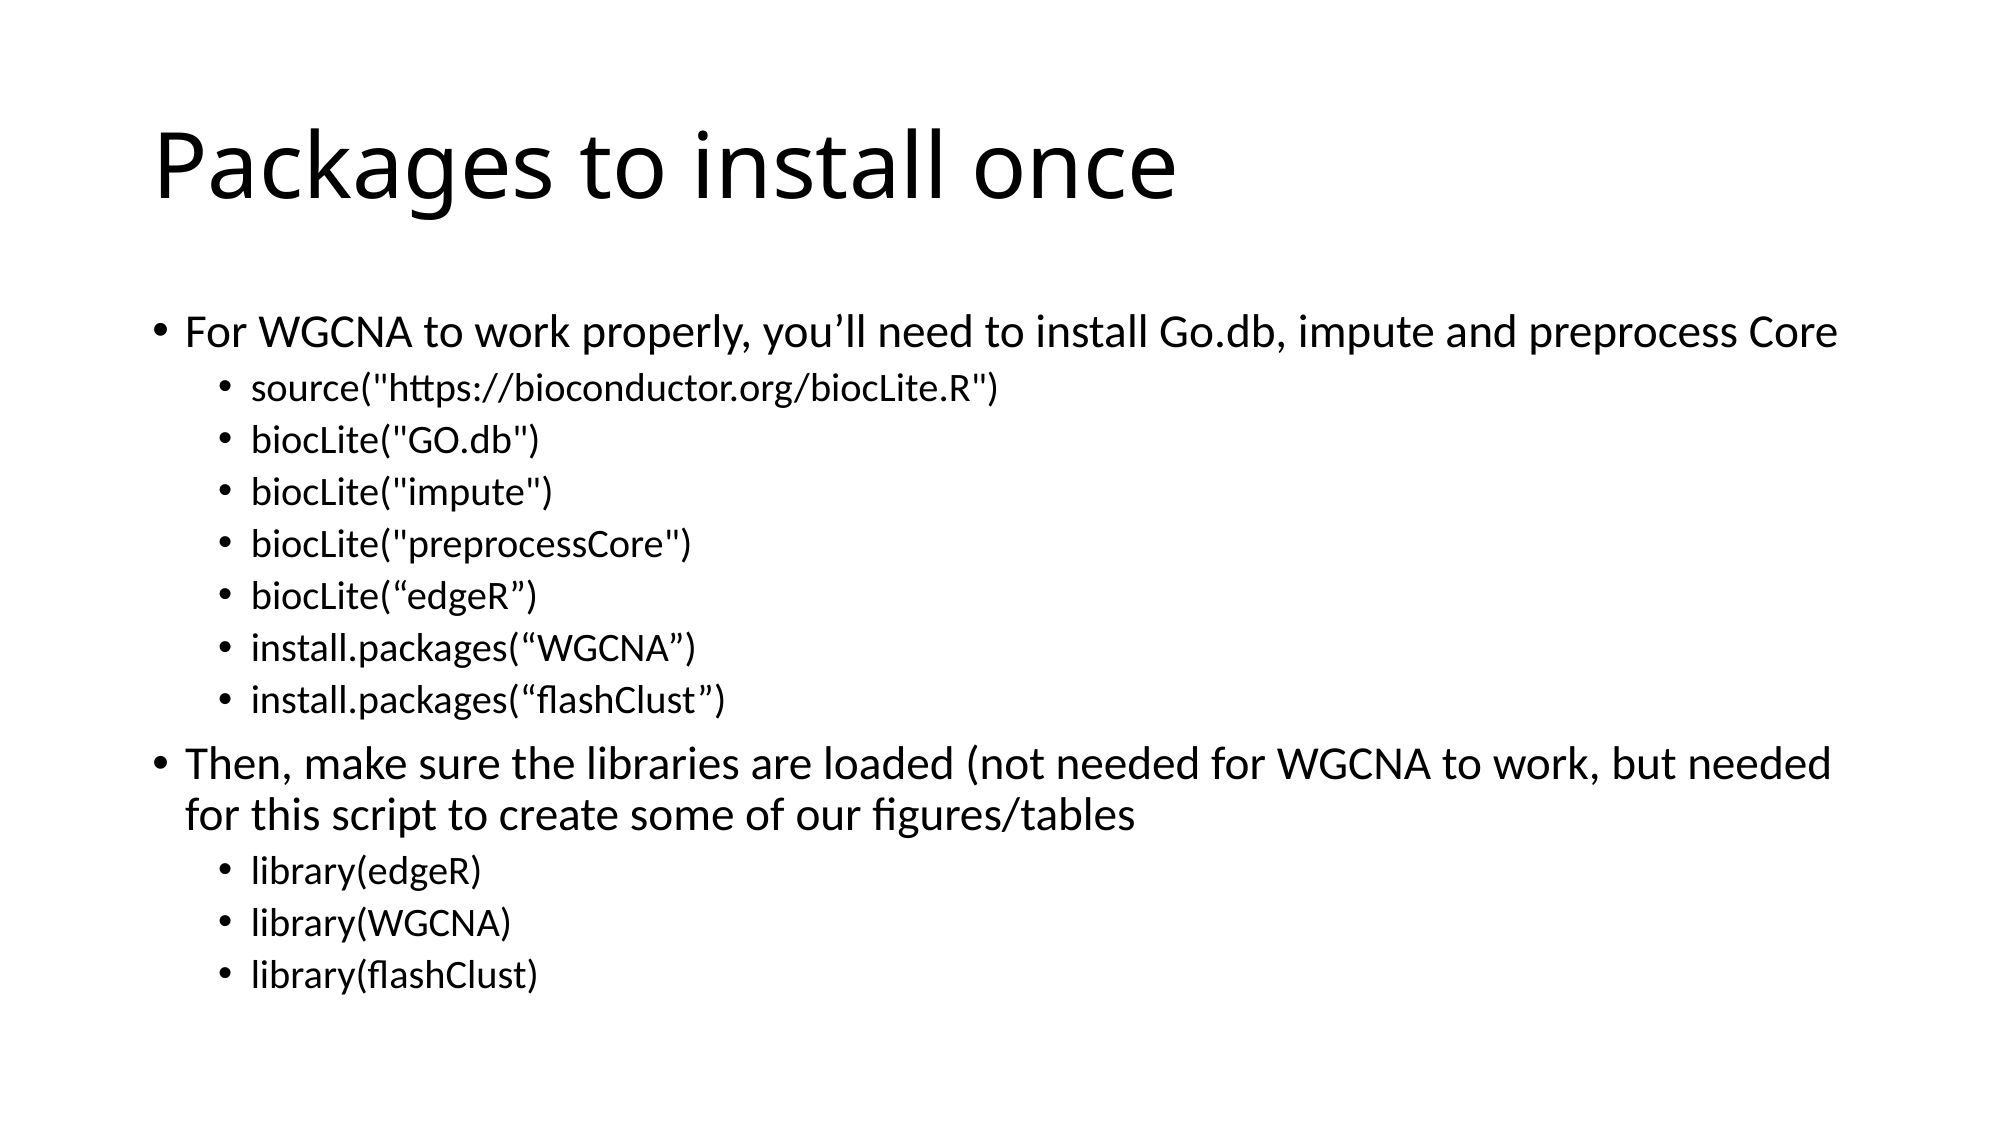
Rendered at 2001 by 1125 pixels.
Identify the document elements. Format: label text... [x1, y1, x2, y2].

list For WGCNA to work properly, you’ll need to install Go.db, impute and preprocess Core source("https://bioconductor.org/biocLite.R") biocLite("GO.db") biocLite("impute") biocLite("preprocessCore") biocLite(“edgeR”) install.packages(“WGCNA”) install.packages(“flashClust”) Then, make sure the libraries are loaded (not needed for WGCNA to work, but needed for this script to create some of our figures/tables library(edgeR) library(WGCNA) library(flashClust) [137, 299, 1863, 1014]
title Packages to install once [137, 59, 1863, 278]
